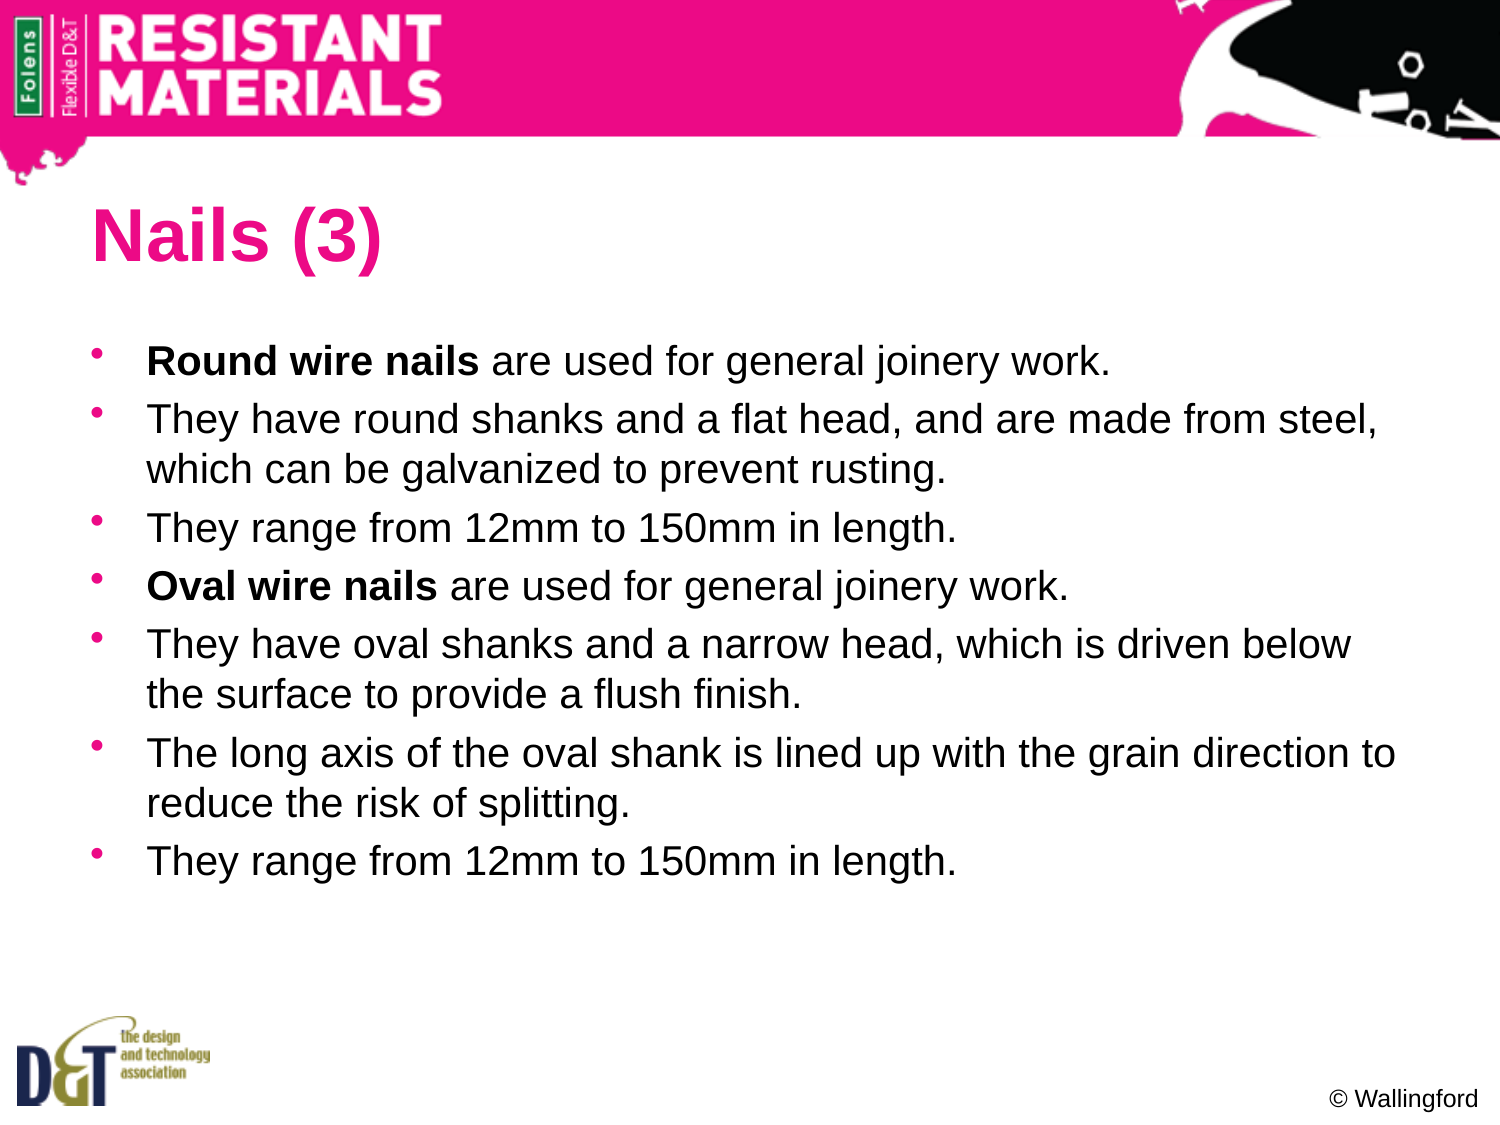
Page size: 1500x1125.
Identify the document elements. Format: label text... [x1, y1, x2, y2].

title Nails (3) [76, 160, 1427, 301]
list Round wire nails are used for general joinery work. They have round shanks and a flat head, and are made from steel, which can be galvanized to prevent rusting. They range from 12mm to 150mm in length. Oval wire nails are used for general joinery work. They have oval shanks and a narrow head, which is driven below the surface to provide a flush finish. The long axis of the oval shank is lined up with the grain direction to reduce the risk of splitting. They range from 12mm to 150mm in length. [75, 326, 1425, 1005]
picture [0, 0, 1500, 1125]
text_box © Wallingford [1257, 1074, 1495, 1125]
